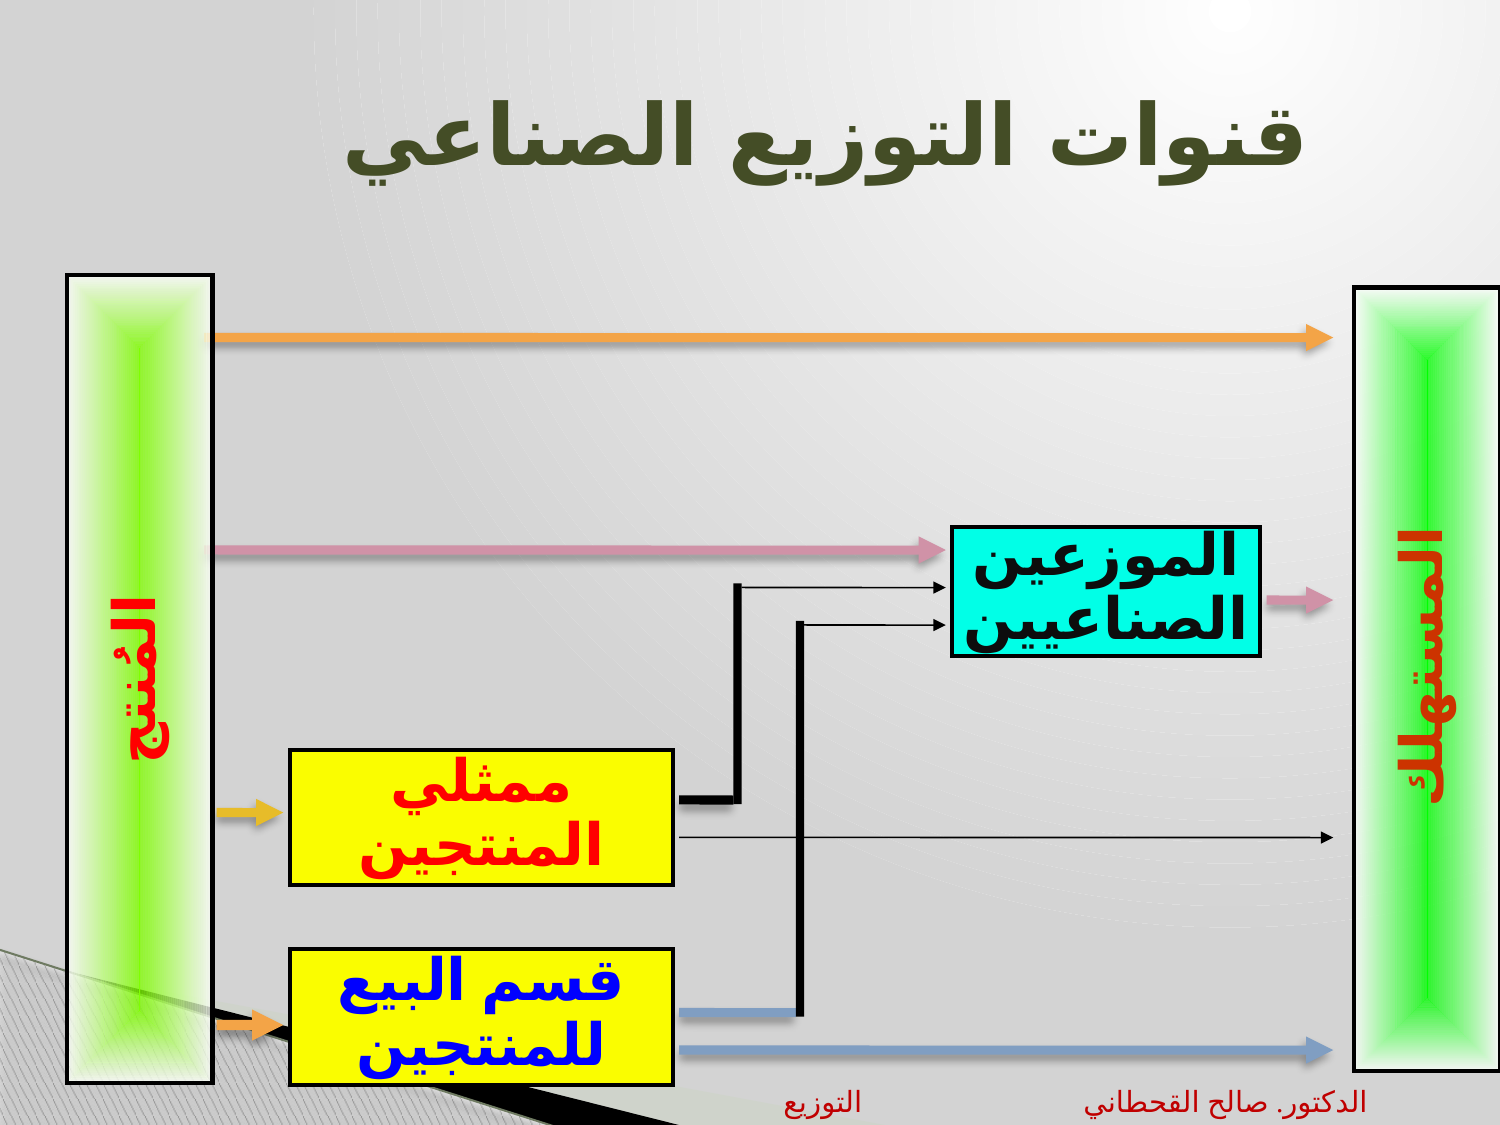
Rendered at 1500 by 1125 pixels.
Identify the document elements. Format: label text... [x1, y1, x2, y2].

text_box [216, 583, 1334, 620]
title قنوات التوزيع الصناعي [187, 37, 1463, 225]
footer التوزيع الدكتور. صالح القحطاني [585, 1095, 1383, 1125]
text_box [66, 274, 1500, 1084]
text_box [137, 31, 1413, 188]
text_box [216, 620, 1334, 1086]
